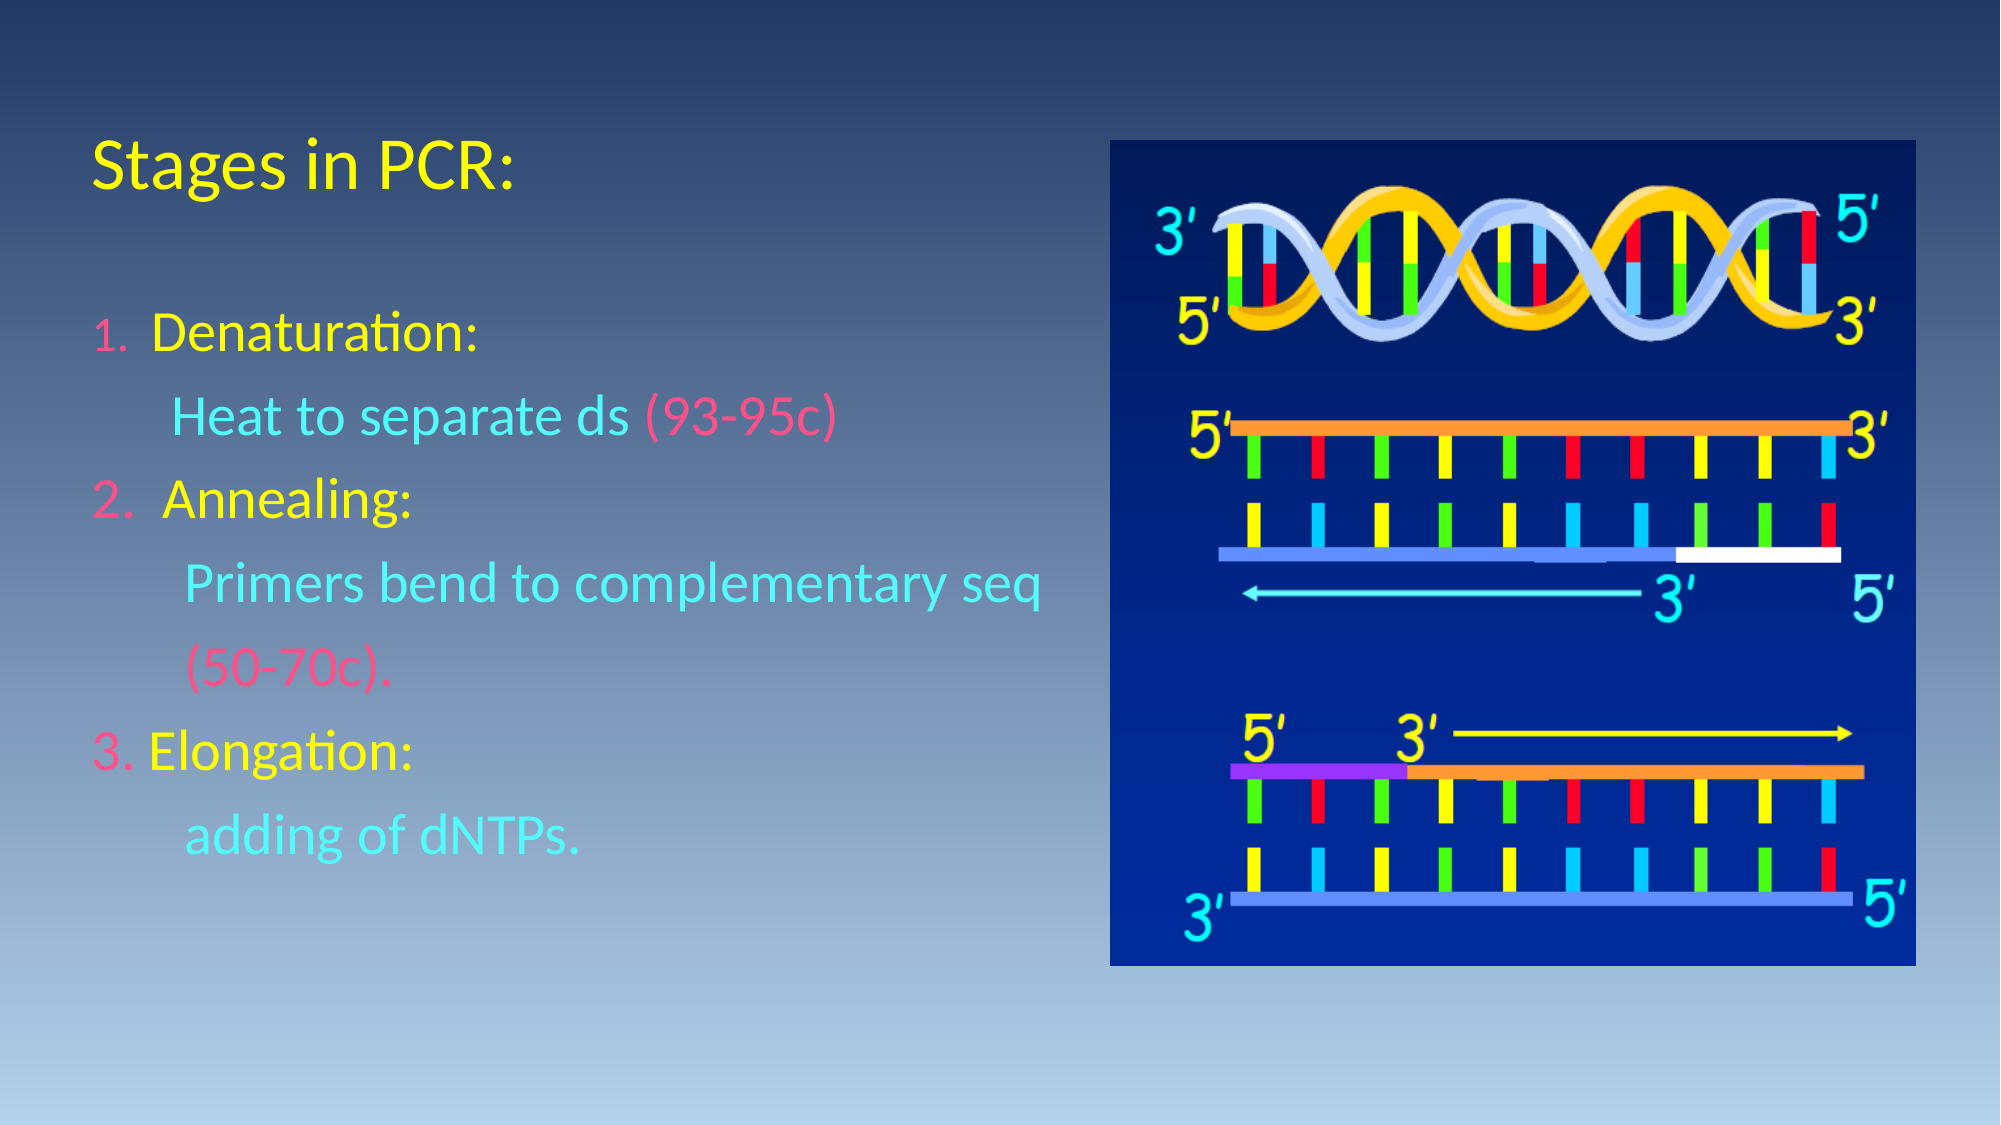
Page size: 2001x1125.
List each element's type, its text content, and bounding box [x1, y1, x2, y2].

subtitle Stages in PCR: 1. Denaturation: Heat to separate ds (93-95c) 2. Annealing: Primers bend to complementary seq (50-70c). 3. Elongation: adding of dNTPs. [76, 116, 1712, 1046]
picture [1109, 140, 1916, 966]
